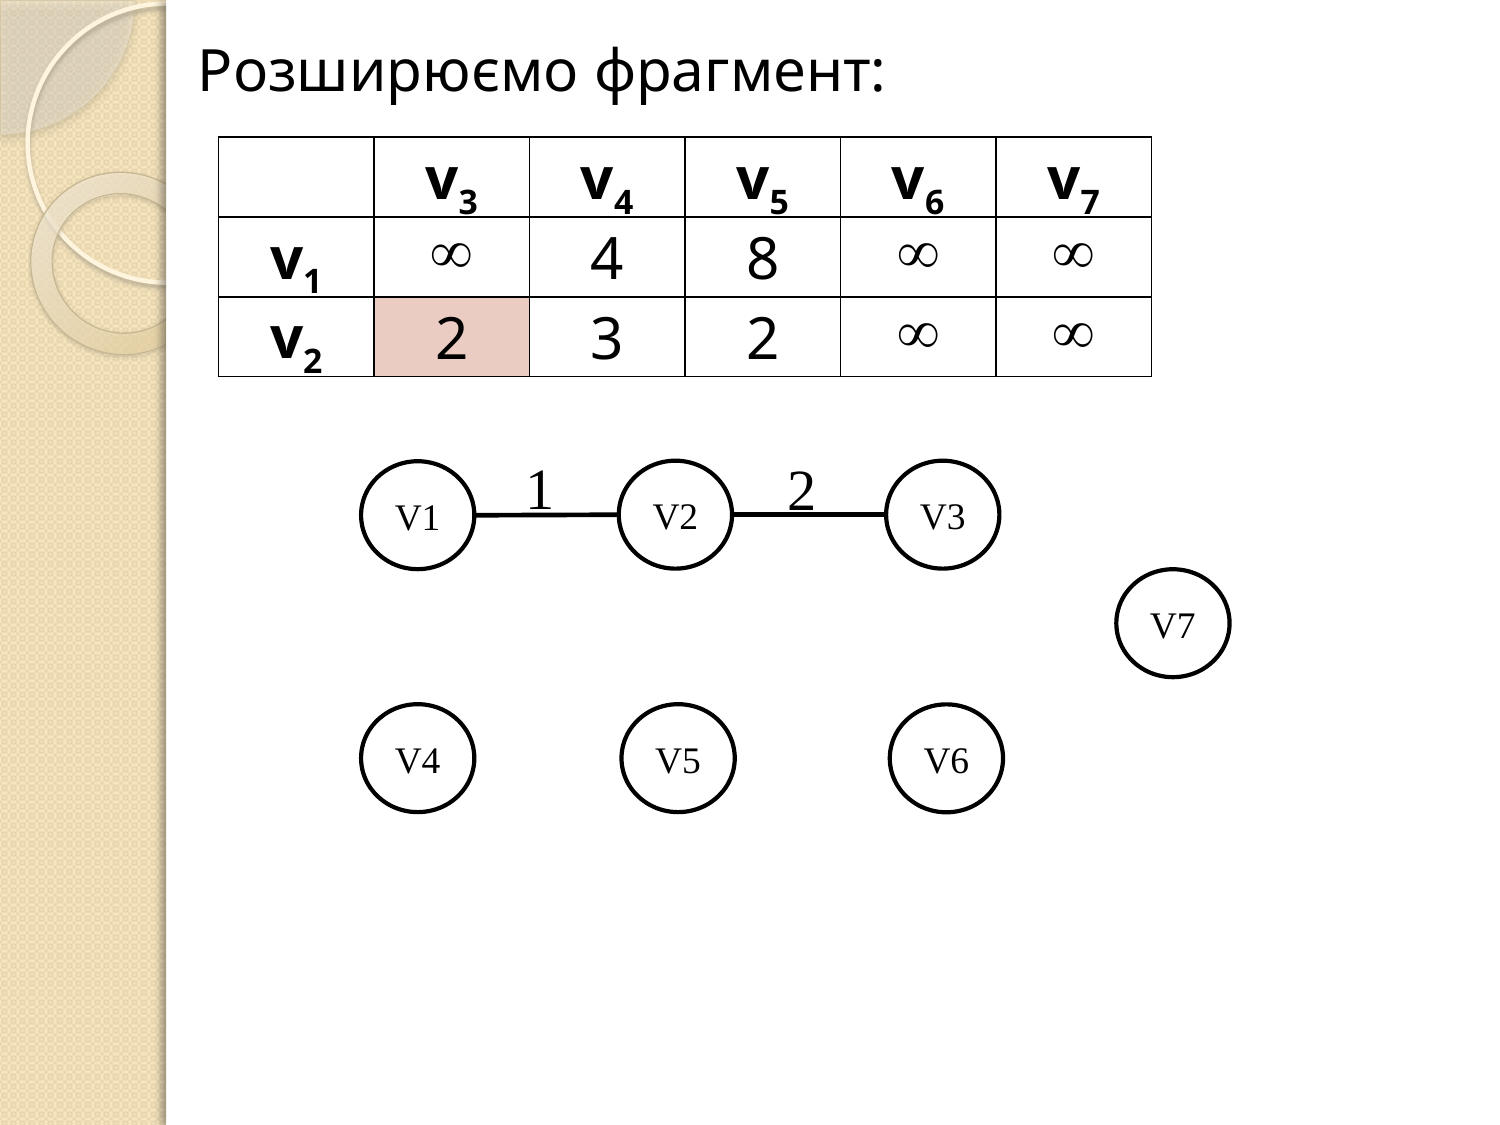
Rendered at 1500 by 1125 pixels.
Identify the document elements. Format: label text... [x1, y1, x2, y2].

table_cell v2 [219, 298, 373, 376]
table_header v4 [530, 138, 684, 216]
text_box Розширюємо фрагмент: [182, 25, 1187, 111]
table_header v3 [375, 138, 529, 216]
table_cell 2 [686, 298, 840, 376]
table_cell 3 [530, 298, 684, 376]
table_header v5 [686, 138, 840, 216]
table_cell  [375, 218, 529, 296]
table_cell  [997, 298, 1151, 376]
table_cell v1 [219, 218, 373, 296]
table_cell 4 [530, 218, 684, 296]
table_cell  [841, 218, 995, 296]
table_header v6 [841, 138, 995, 216]
table_cell  [997, 218, 1151, 296]
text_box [360, 443, 1230, 813]
table_header [219, 138, 373, 216]
table_header v7 [997, 138, 1151, 216]
table_cell 8 [686, 218, 840, 296]
table_cell  [841, 298, 995, 376]
table_cell 2 [375, 298, 529, 376]
